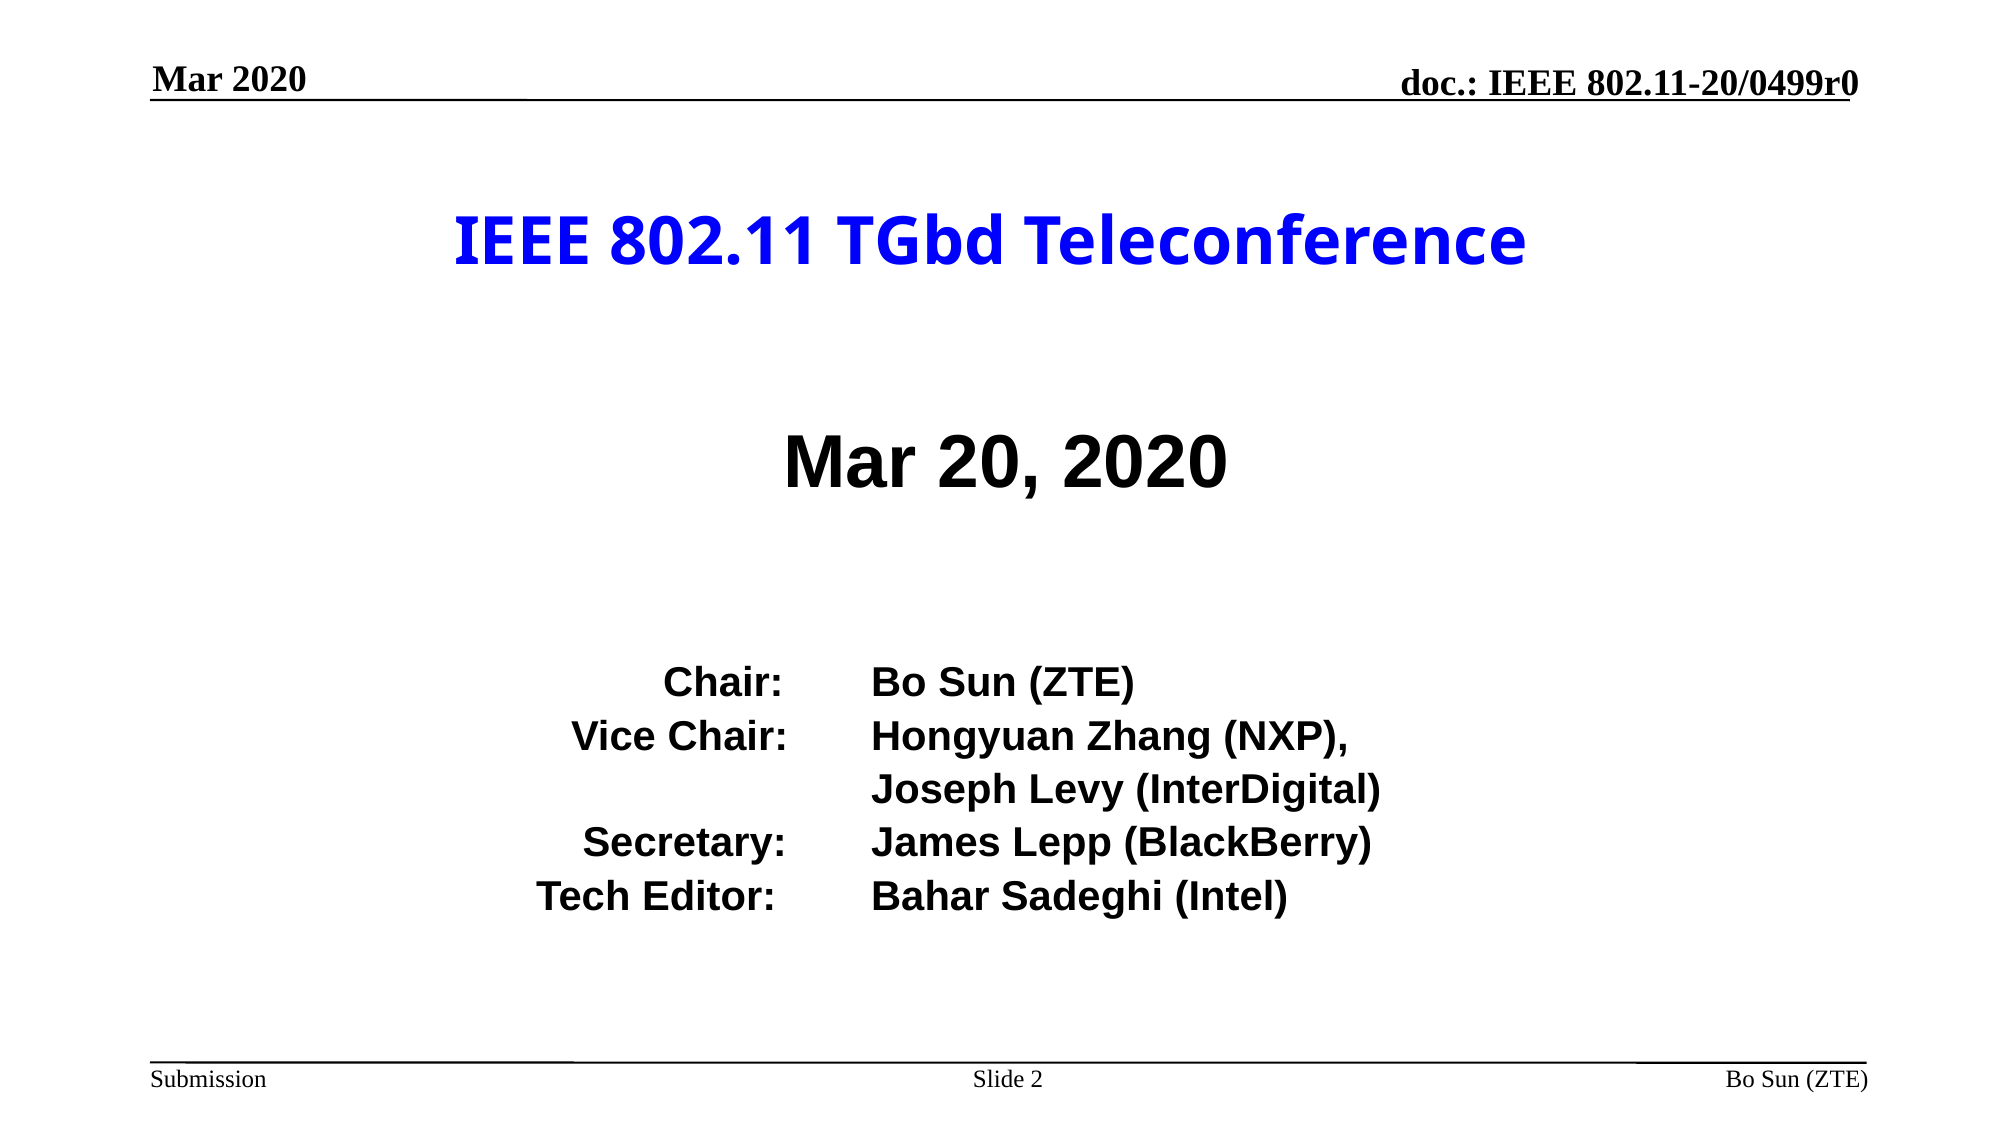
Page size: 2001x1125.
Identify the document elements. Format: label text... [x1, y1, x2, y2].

title IEEE 802.11 TGbd Teleconference [287, 112, 1695, 349]
text_box Mar 20, 2020 Chair: Bo Sun (ZTE) Vice Chair: Hongyuan Zhang (NXP), Joseph Levy (InterDigital) Secretary: James Lepp (BlackBerry) Tech Editor: Bahar Sadeghi (Intel) [200, 349, 1813, 1027]
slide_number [152, 54, 563, 100]
slide_number Slide [949, 1061, 1067, 1123]
footer Bo Sun (ZTE) [1171, 1061, 1869, 1093]
